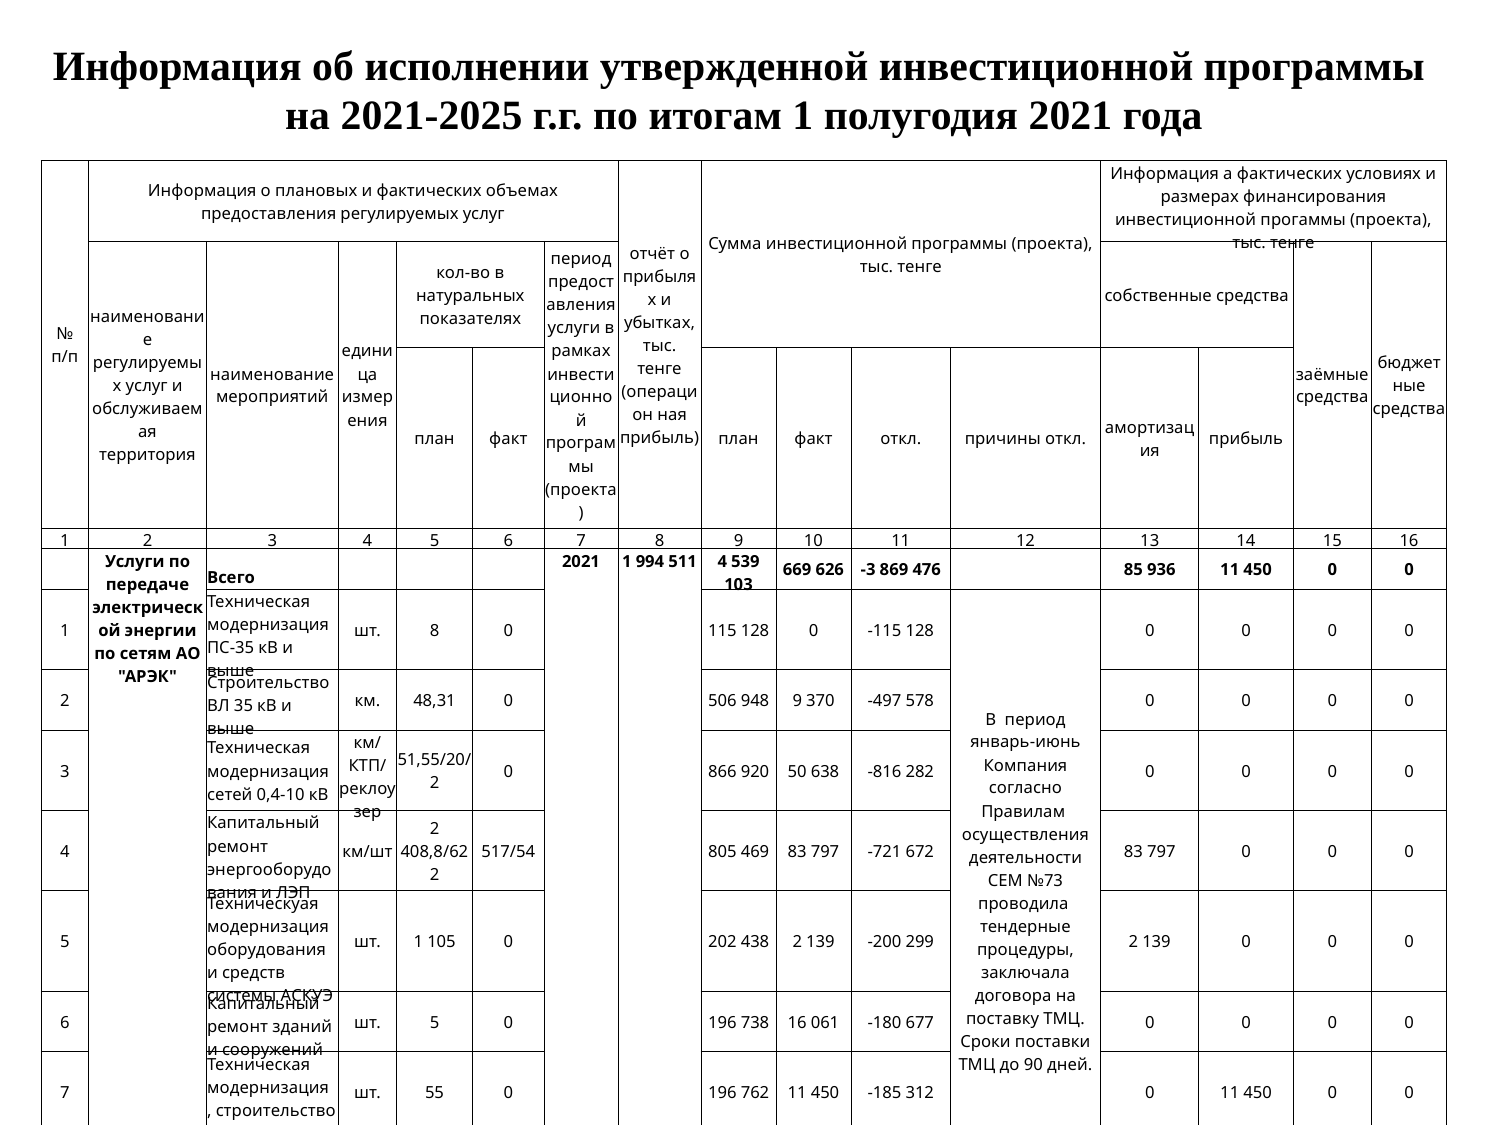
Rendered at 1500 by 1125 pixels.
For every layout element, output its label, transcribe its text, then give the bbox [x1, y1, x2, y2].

table_cell 0 [1294, 811, 1371, 890]
table_cell 51,55/20/2 [397, 731, 472, 810]
table_cell причины откл. [951, 348, 1100, 528]
table_cell 805 469 [702, 811, 776, 890]
table_cell шт. [339, 590, 396, 669]
table_cell 16 [1372, 529, 1446, 548]
table_cell [951, 549, 1100, 589]
table_cell В период январь-июнь Компания согласно Правилам осуществления деятельности СЕМ №73 проводила тендерные процедуры, заключала договора на поставку ТМЦ. Сроки поставки ТМЦ до 90 дней. [951, 590, 1100, 1125]
table_cell 1 105 [397, 891, 472, 991]
table_cell [42, 549, 88, 589]
table_cell 506 948 [702, 670, 776, 730]
table_cell 5 [397, 529, 472, 548]
table_cell 0 [1372, 811, 1446, 890]
table_cell 83 797 [777, 811, 851, 890]
table_cell 0 [1294, 590, 1371, 669]
table_cell 0 [1199, 891, 1293, 991]
table_cell 0 [1101, 992, 1198, 1051]
table_cell Техническая модернизация сетей 0,4-10 кВ [207, 731, 338, 810]
table_cell 0 [1199, 670, 1293, 730]
table_cell 866 920 [702, 731, 776, 810]
table_cell 0 [473, 670, 544, 730]
table_cell 55 [397, 1052, 472, 1125]
table_cell 2 408,8/622 [397, 811, 472, 890]
table_cell 6 [473, 529, 544, 548]
table_header Информация а фактических условиях и размерах финансирования инвестиционной прогаммы (проекта), тыс. тенге [1101, 161, 1446, 241]
table_cell 0 [1372, 1052, 1446, 1125]
table_cell 3 [207, 529, 338, 548]
table_cell 196 762 [702, 1052, 776, 1125]
table_cell 2 139 [777, 891, 851, 991]
table_cell 3 [42, 731, 88, 810]
table_cell 10 [777, 529, 851, 548]
table_cell собственные средства [1101, 242, 1293, 347]
table_cell [339, 549, 396, 589]
table_cell 48,31 [397, 670, 472, 730]
table_cell 0 [473, 891, 544, 991]
table_cell 7 [545, 529, 618, 548]
table_cell факт [473, 348, 544, 528]
table_cell 9 [702, 529, 776, 548]
table_cell 0 [1294, 670, 1371, 730]
table_cell 13 [1101, 529, 1198, 548]
table_header Сумма инвестиционной программы (проекта), тыс. тенге [702, 161, 1100, 347]
table_cell 5 [397, 992, 472, 1051]
table_cell 0 [1294, 891, 1371, 991]
table_cell заёмные средства [1294, 242, 1371, 528]
table_cell шт. [339, 1052, 396, 1125]
table_cell 0 [777, 590, 851, 669]
table_cell 2 139 [1101, 891, 1198, 991]
table_cell период предоставления услуги в рамках инвестиционной программы (проекта) [545, 242, 618, 528]
table_cell -497 578 [852, 670, 950, 730]
table_cell 7 [42, 1052, 88, 1125]
table_cell 4 [42, 811, 88, 890]
table_cell -185 312 [852, 1052, 950, 1125]
table_cell шт. [339, 891, 396, 991]
table_cell Техническая модернизация , строительство средств связи [207, 1052, 338, 1125]
table_cell шт. [339, 992, 396, 1051]
table_cell 2 [89, 529, 206, 548]
table_cell факт [777, 348, 851, 528]
table_cell 0 [473, 731, 544, 810]
table_cell план [702, 348, 776, 528]
table_cell Капитальный ремонт энергооборудования и ЛЭП [207, 811, 338, 890]
table_cell 1 [42, 529, 88, 548]
table_cell 0 [1372, 590, 1446, 669]
table_cell 0 [1294, 1052, 1371, 1125]
table_cell амортизация [1101, 348, 1198, 528]
table_cell 669 626 [777, 549, 851, 589]
table_cell план [397, 348, 472, 528]
table_cell 85 936 [1101, 549, 1198, 589]
table_cell 15 [1294, 529, 1371, 548]
table_cell 11 450 [777, 1052, 851, 1125]
table_cell Капитальный ремонт зданий и сооружений [207, 992, 338, 1051]
table_cell -721 672 [852, 811, 950, 890]
table_cell 11 [852, 529, 950, 548]
table_cell 4 539 103 [702, 549, 776, 589]
table_header № п/п [42, 161, 88, 528]
table_cell 0 [1101, 670, 1198, 730]
table_cell 83 797 [1101, 811, 1198, 890]
table_cell 0 [1199, 731, 1293, 810]
table_cell 11 450 [1199, 1052, 1293, 1125]
table_cell 4 [339, 529, 396, 548]
table_cell 0 [1372, 549, 1446, 589]
table_cell 6 [42, 992, 88, 1051]
table_cell 5 [42, 891, 88, 991]
table_cell 0 [1372, 891, 1446, 991]
table_cell 0 [1199, 992, 1293, 1051]
table_cell Техническуая модернизация оборудования и средств системы АСКУЭ [207, 891, 338, 991]
table_cell 1 994 511 [619, 549, 701, 1125]
table_cell -115 128 [852, 590, 950, 669]
table_cell км. [339, 670, 396, 730]
table_cell 9 370 [777, 670, 851, 730]
table_cell Всего [207, 549, 338, 589]
table_cell 11 450 [1199, 549, 1293, 589]
text_box Информация об исполнении утвержденной инвестиционной программы на 2021-2025 г.г. по итогам 1 полугодия 2021 года [29, 30, 1459, 146]
table_cell 0 [1199, 811, 1293, 890]
table_cell 0 [473, 1052, 544, 1125]
table_cell 517/54 [473, 811, 544, 890]
table_header отчёт о прибылях и убытках, тыс. тенге (операцион ная прибыль) [619, 161, 701, 528]
table_header Информация о плановых и фактических объемах предоставления регулируемых услуг [89, 161, 618, 241]
table_cell наименование мероприятий [207, 242, 338, 528]
table_cell откл. [852, 348, 950, 528]
table_cell 12 [951, 529, 1100, 548]
table_cell 0 [1101, 1052, 1198, 1125]
table_cell [397, 549, 472, 589]
table_cell Услуги по передаче электрической энергии по сетям АО "АРЭК" [89, 549, 206, 1125]
table_cell единица измерения [339, 242, 396, 528]
table_cell наименование регулируемых услуг и обслуживаемая территория [89, 242, 206, 528]
table_cell 0 [1372, 731, 1446, 810]
table_cell бюджетные средства [1372, 242, 1446, 528]
table_cell 0 [1372, 670, 1446, 730]
table_cell -200 299 [852, 891, 950, 991]
table_cell прибыль [1199, 348, 1293, 528]
table_cell 50 638 [777, 731, 851, 810]
table_cell 0 [1372, 992, 1446, 1051]
table_cell -180 677 [852, 992, 950, 1051]
table_cell 0 [1294, 992, 1371, 1051]
table_cell 115 128 [702, 590, 776, 669]
table_cell Строительство ВЛ 35 кВ и выше [207, 670, 338, 730]
table_cell 16 061 [777, 992, 851, 1051]
table_cell 8 [619, 529, 701, 548]
table_cell 196 738 [702, 992, 776, 1051]
table_cell -816 282 [852, 731, 950, 810]
table_cell 0 [1101, 590, 1198, 669]
table_cell Техническая модернизация ПС-35 кВ и выше [207, 590, 338, 669]
table_cell км/КТП/реклоузер [339, 731, 396, 810]
table_cell -3 869 476 [852, 549, 950, 589]
table_cell 2 [42, 670, 88, 730]
table_cell 202 438 [702, 891, 776, 991]
table_cell км/шт [339, 811, 396, 890]
table_cell 0 [473, 590, 544, 669]
table_cell 2021 [545, 549, 618, 1125]
table_cell 8 [397, 590, 472, 669]
table_cell [473, 549, 544, 589]
table_cell 0 [473, 992, 544, 1051]
table_cell кол-во в натуральных показателях [397, 242, 544, 347]
table_cell 0 [1294, 731, 1371, 810]
table_cell 0 [1294, 549, 1371, 589]
table_cell 1 [42, 590, 88, 669]
table_cell 0 [1101, 731, 1198, 810]
table_cell 14 [1199, 529, 1293, 548]
table_cell 0 [1199, 590, 1293, 669]
